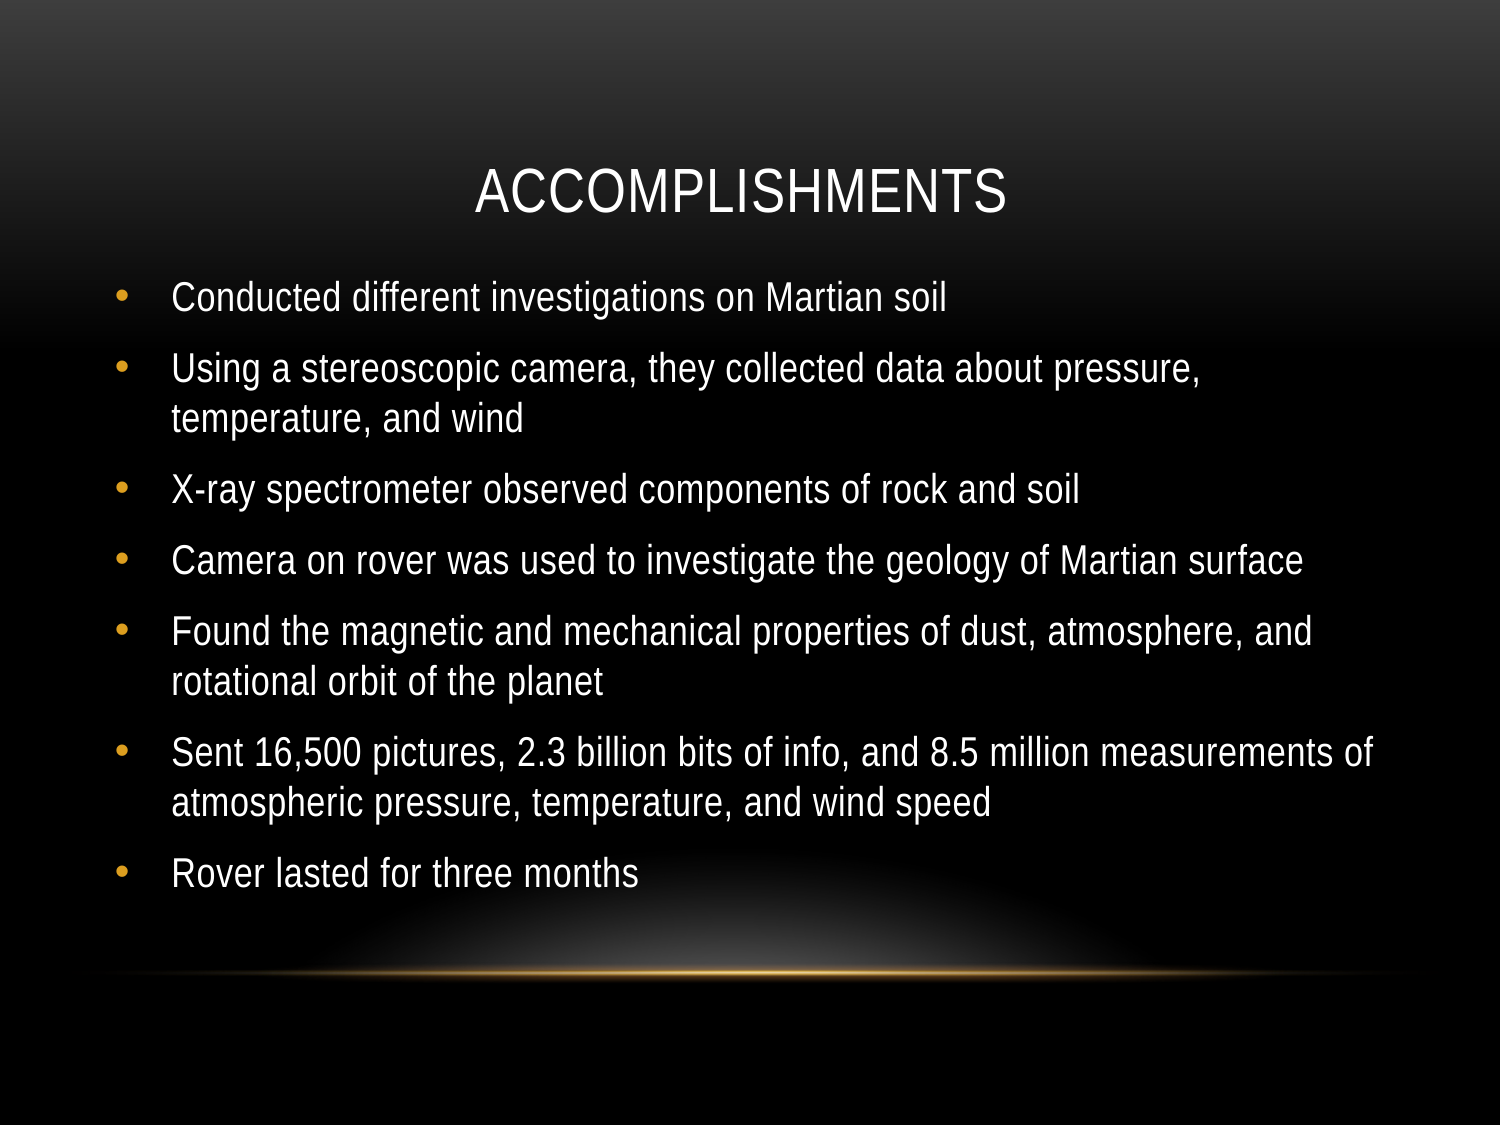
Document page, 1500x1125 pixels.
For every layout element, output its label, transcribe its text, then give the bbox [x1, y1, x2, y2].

title Accomplishments [99, 45, 1400, 233]
list Conducted different investigations on Martian soil Using a stereoscopic camera, they collected data about pressure, temperature, and wind X-ray spectrometer observed components of rock and soil Camera on rover was used to investigate the geology of Martian surface Found the magnetic and mechanical properties of dust, atmosphere, and rotational orbit of the planet Sent 16,500 pictures, 2.3 billion bits of info, and 8.5 million measurements of atmospheric pressure, temperature, and wind speed Rover lasted for three months [99, 262, 1400, 938]
picture [0, 0, 1500, 1125]
